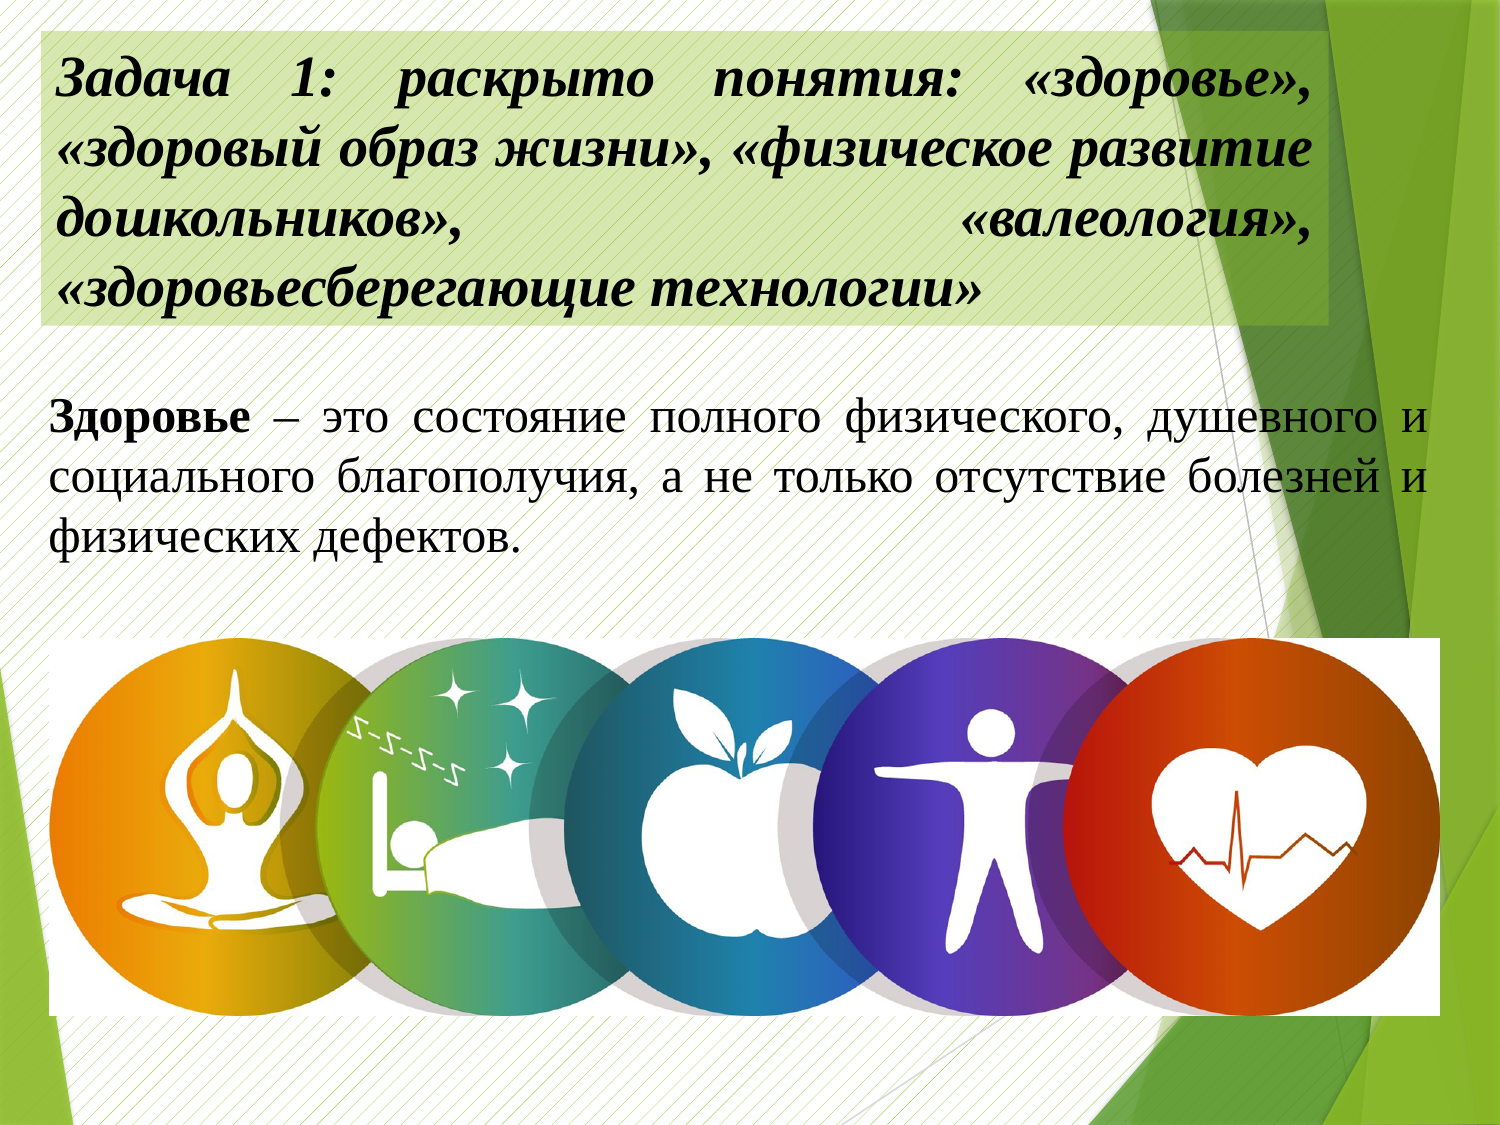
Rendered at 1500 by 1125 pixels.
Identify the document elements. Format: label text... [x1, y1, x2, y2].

text_box Здоровье – это состояние полного физического, душевного и социального благополучия, а не только отсутствие болезней и физических дефектов. [33, 375, 1444, 592]
text_box Задача 1: раскрыто понятия: «здоровье», «здоровый образ жизни», «физическое развитие дошкольников», «валеология», «здоровьесберегающие технологии» [41, 30, 1329, 326]
picture [49, 637, 1441, 1017]
